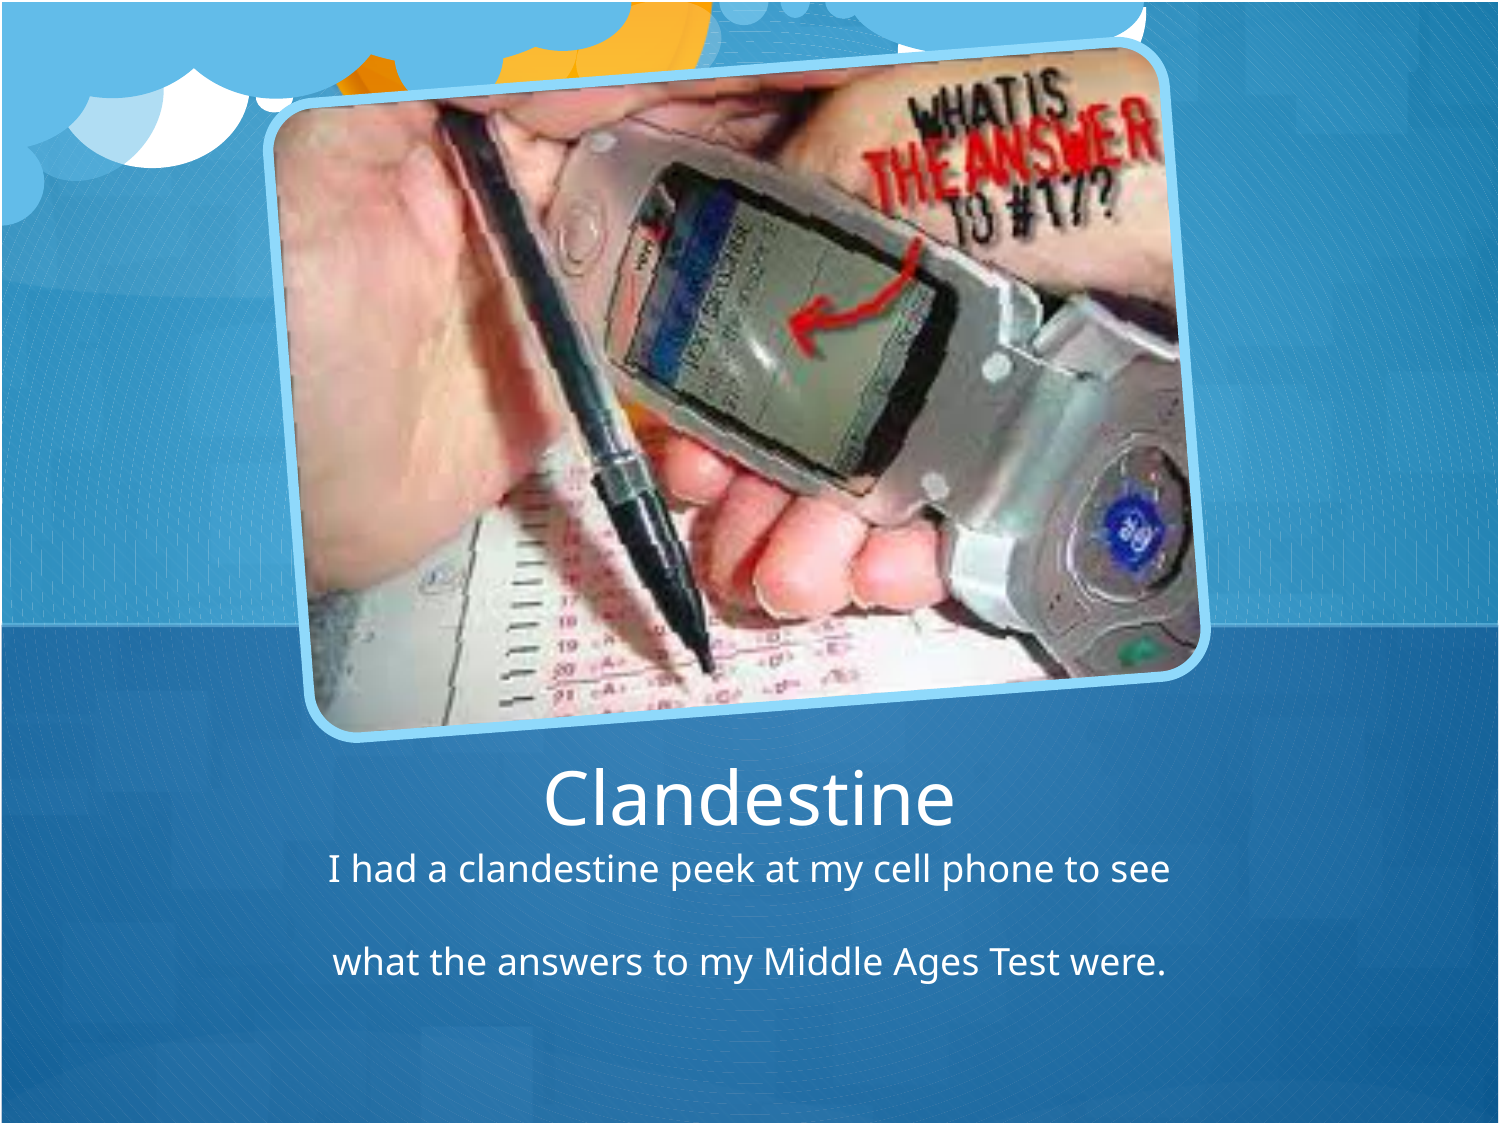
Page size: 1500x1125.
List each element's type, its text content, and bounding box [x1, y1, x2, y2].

picture [691, 2, 898, 67]
picture [2, 2, 1498, 1123]
title Clandestine [116, 729, 1383, 848]
list I had a clandestine peek at my cell phone to see what the answers to my Middle Ages Test were. [116, 848, 1383, 1048]
